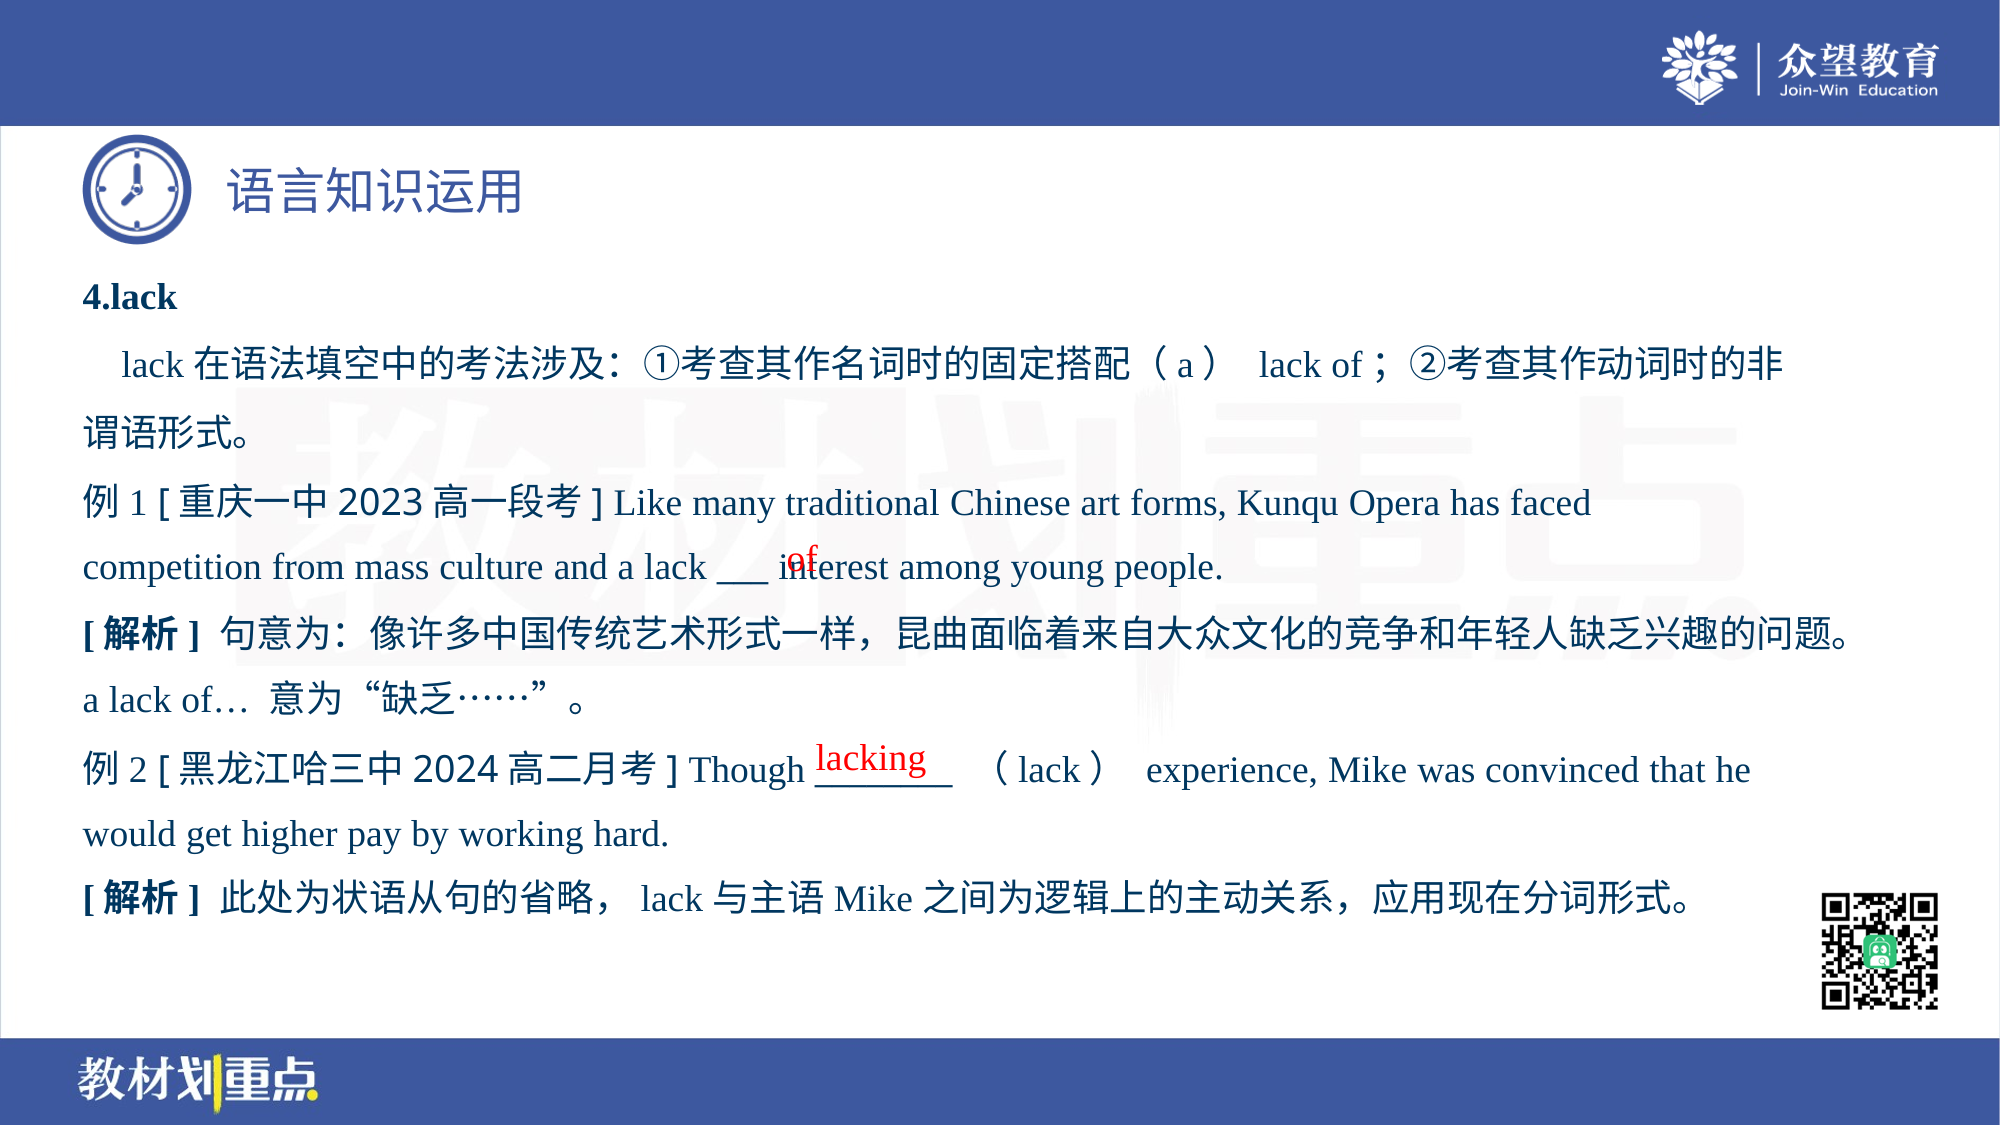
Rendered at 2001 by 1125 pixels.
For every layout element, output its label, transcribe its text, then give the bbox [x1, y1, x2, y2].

picture [0, 0, 2000, 1125]
text_box 4.lack lack在语法填空中的考法涉及：①考查其作名词时的固定搭配（a） lack of；②考查其作动词时的非 谓语形式。 例1 [重庆一中2023高一段考] Like many traditional Chinese art forms, Kunqu Opera has faced competition from mass culture and a lack ___ interest among young people. [82, 247, 1817, 581]
text_box 例2 [黑龙江哈三中2024高二月考] Though ________ （lack） experience, Mike was convinced that he would get higher pay by working hard. [82, 720, 1817, 848]
text_box [解析] 句意为：像许多中国传统艺术形式一样，昆曲面临着来自大众文化的竞争和年轻人缺乏兴趣的问题。 a lack of… 意为“缺乏……”。 [82, 586, 1817, 713]
text_box [解析] 此处为状语从句的省略，lack与主语Mike之间为逻辑上的主动关系，应用现在分词形式。 [82, 854, 1817, 913]
text_box lacking [802, 713, 940, 772]
text_box of [772, 514, 832, 573]
